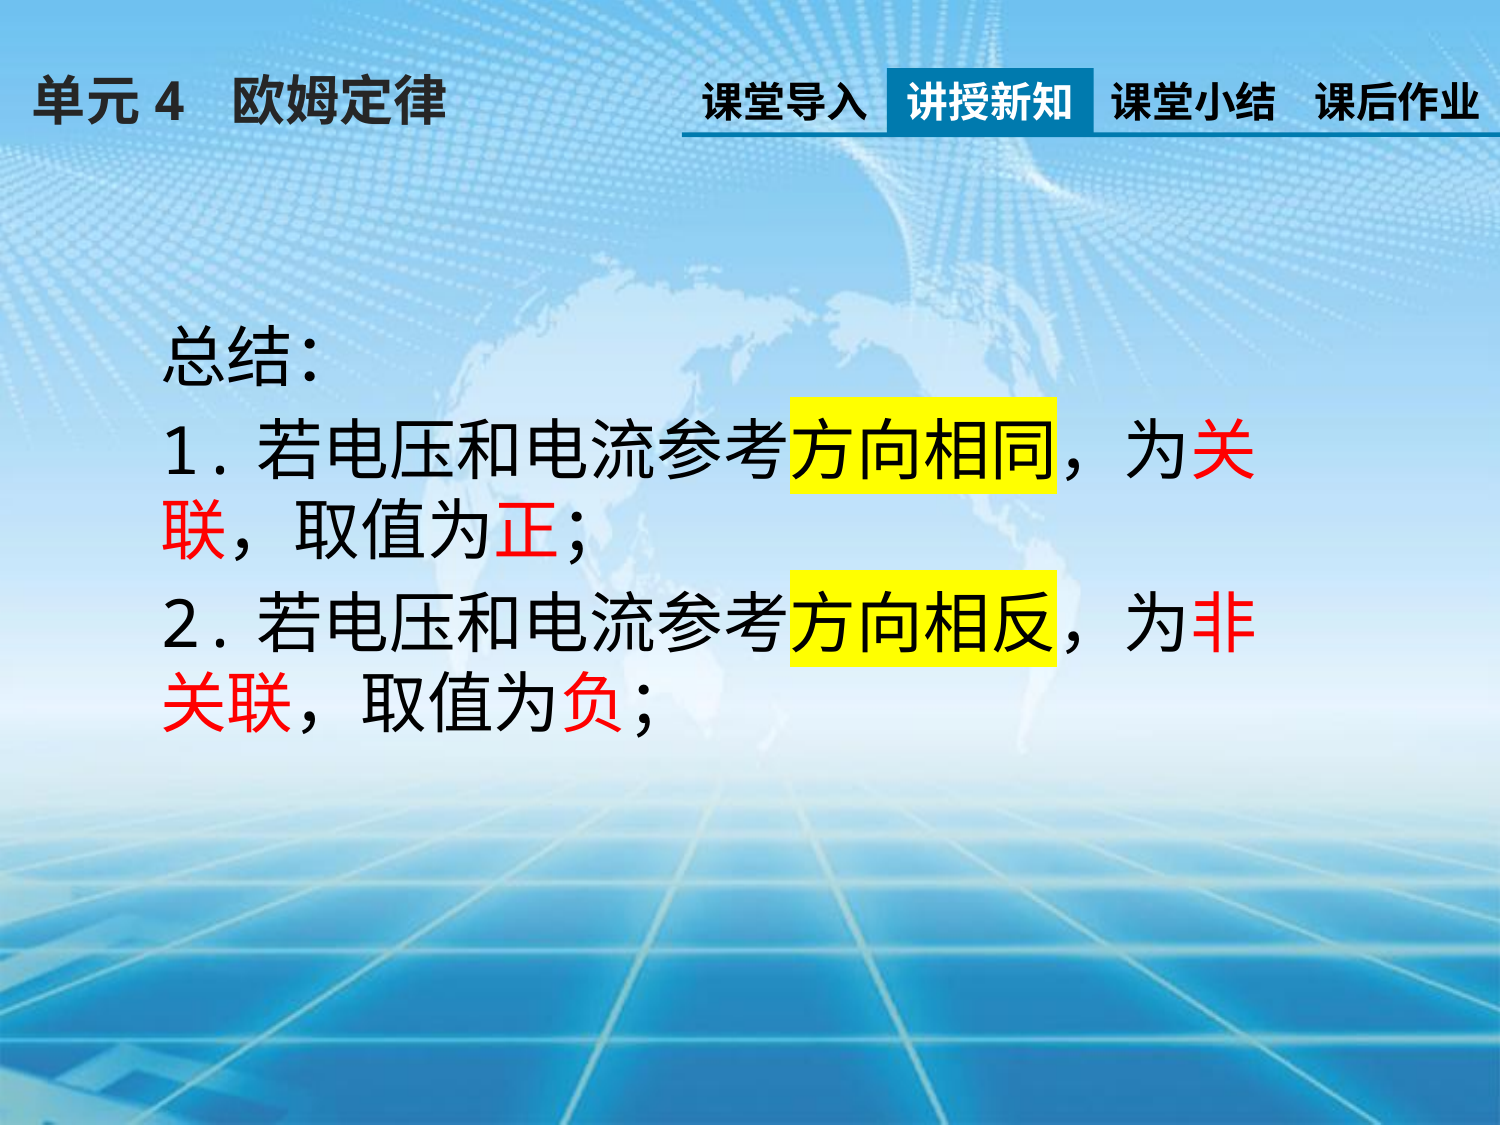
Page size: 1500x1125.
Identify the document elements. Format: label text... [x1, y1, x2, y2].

text_box 总结： 1.若电压和电流参考方向相同，为关联，取值为正； 2.若电压和电流参考方向相反，为非关联，取值为负； [145, 306, 1309, 905]
picture [0, 0, 1500, 1125]
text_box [16, 59, 1500, 140]
